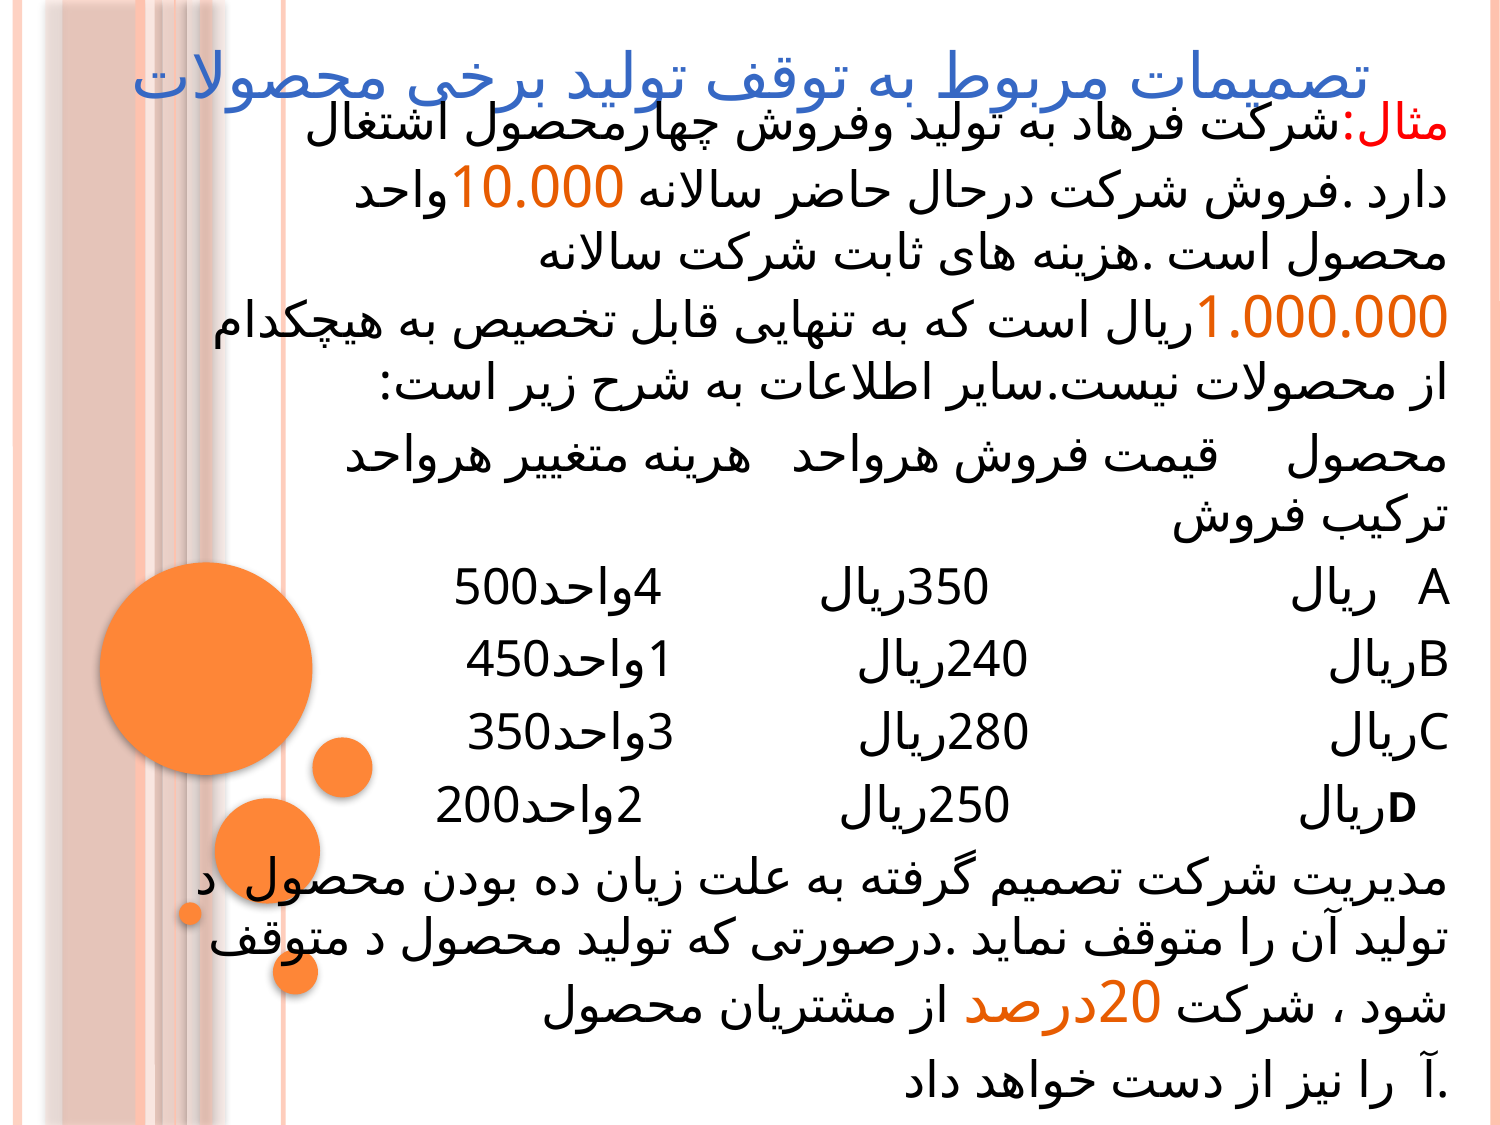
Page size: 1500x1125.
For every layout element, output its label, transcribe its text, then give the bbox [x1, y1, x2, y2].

subtitle مثال:شرکت فرهاد به تولید وفروش چهارمحصول اشتغال دارد .فروش شرکت درحال حاضر سالانه 10.000واحد محصول است .هزینه های ثابت شرکت سالانه 1.000.000ریال است که به تنهایی قابل تخصیص به هیچکدام از محصولات نیست.سایر اطلاعات به شرح زیر است: محصول قیمت فروش هرواحد هرینه متغییر هرواحد ترکیب فروش 500ریال 350ریال 4واحد A 450ریال 240ریال 1واحدB 350ریال 280ریال 3واحدC 200ریال 250ریال 2واحدD مدیریت شرکت تصمیم گرفته به علت زیان ده بودن محصول د تولید آن را متوقف نماید .درصورتی که تولید محصول د متوقف شود ، شرکت 20درصد از مشتریان محصول آ را نیز از دست خواهد داد. مطلوب است: ارایه رهمورد نمود لازم به مدیریت شرکت در ارتباط با حذف تولید محصول د یا ادامه تولید آن [175, 82, 1465, 1067]
title تصمیمات مربوط به توقف تولید برخی محصولات [82, 0, 1388, 176]
